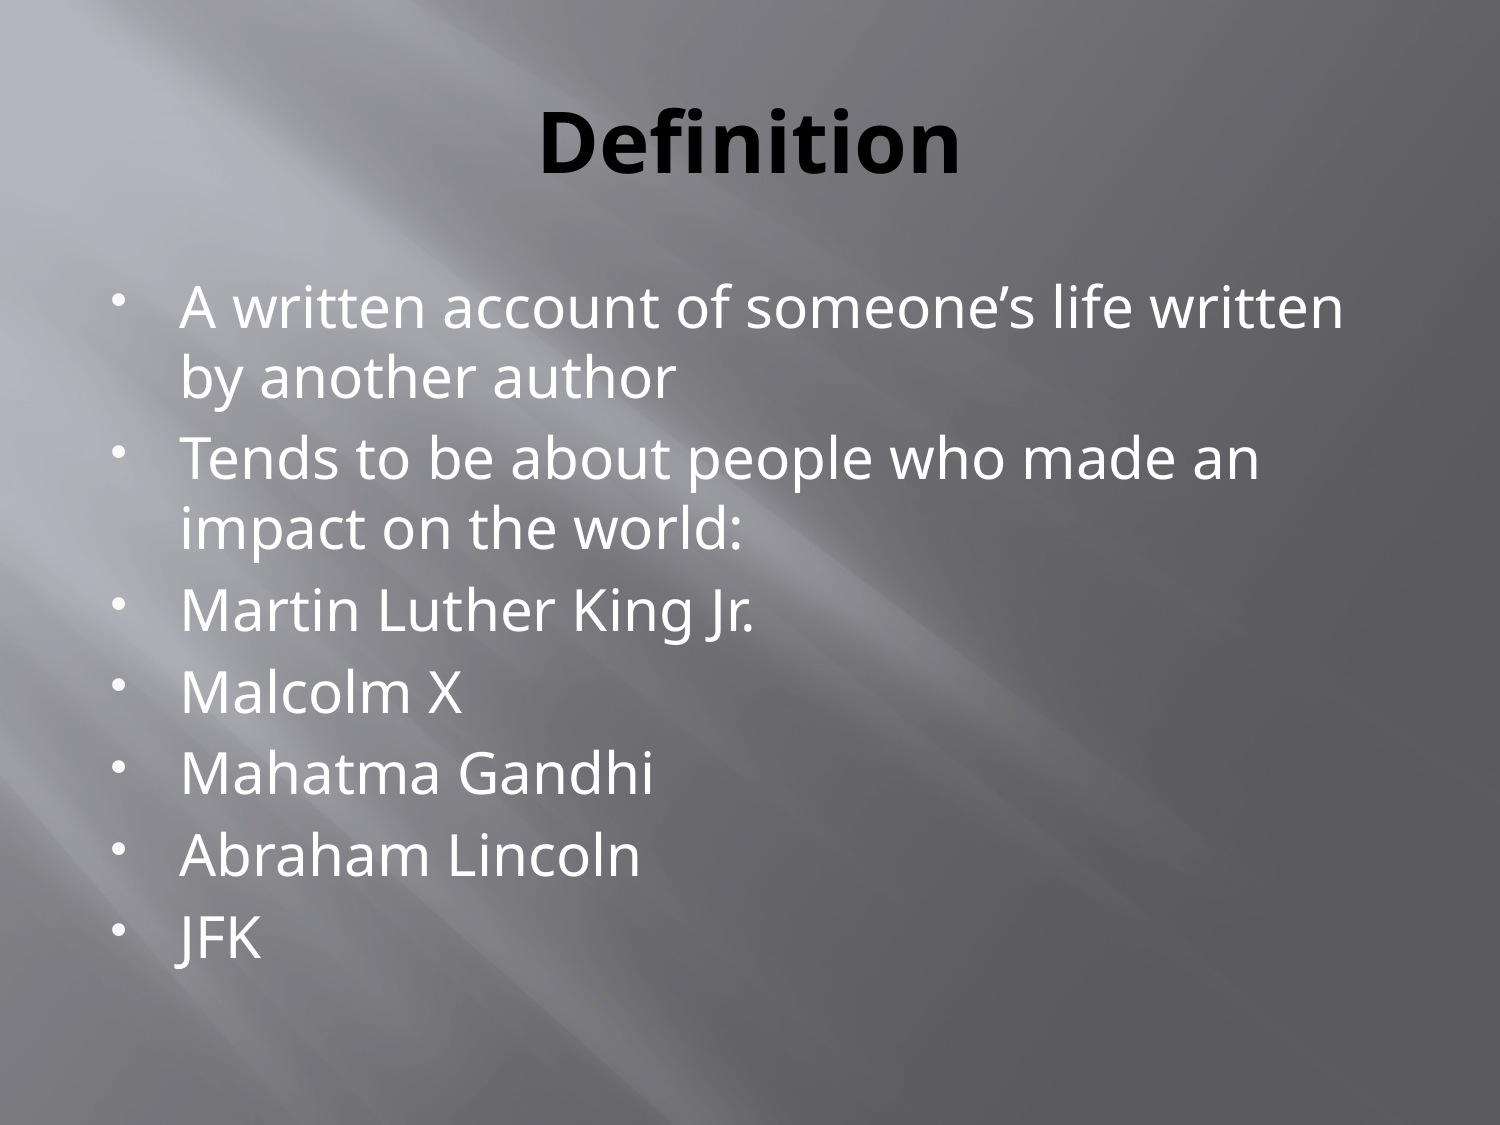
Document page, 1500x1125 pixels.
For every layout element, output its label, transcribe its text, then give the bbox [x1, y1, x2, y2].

list A written account of someone’s life written by another author Tends to be about people who made an impact on the world: Martin Luther King Jr. Malcolm X Mahatma Gandhi Abraham Lincoln JFK [75, 262, 1425, 1035]
title Definition [75, 45, 1425, 233]
